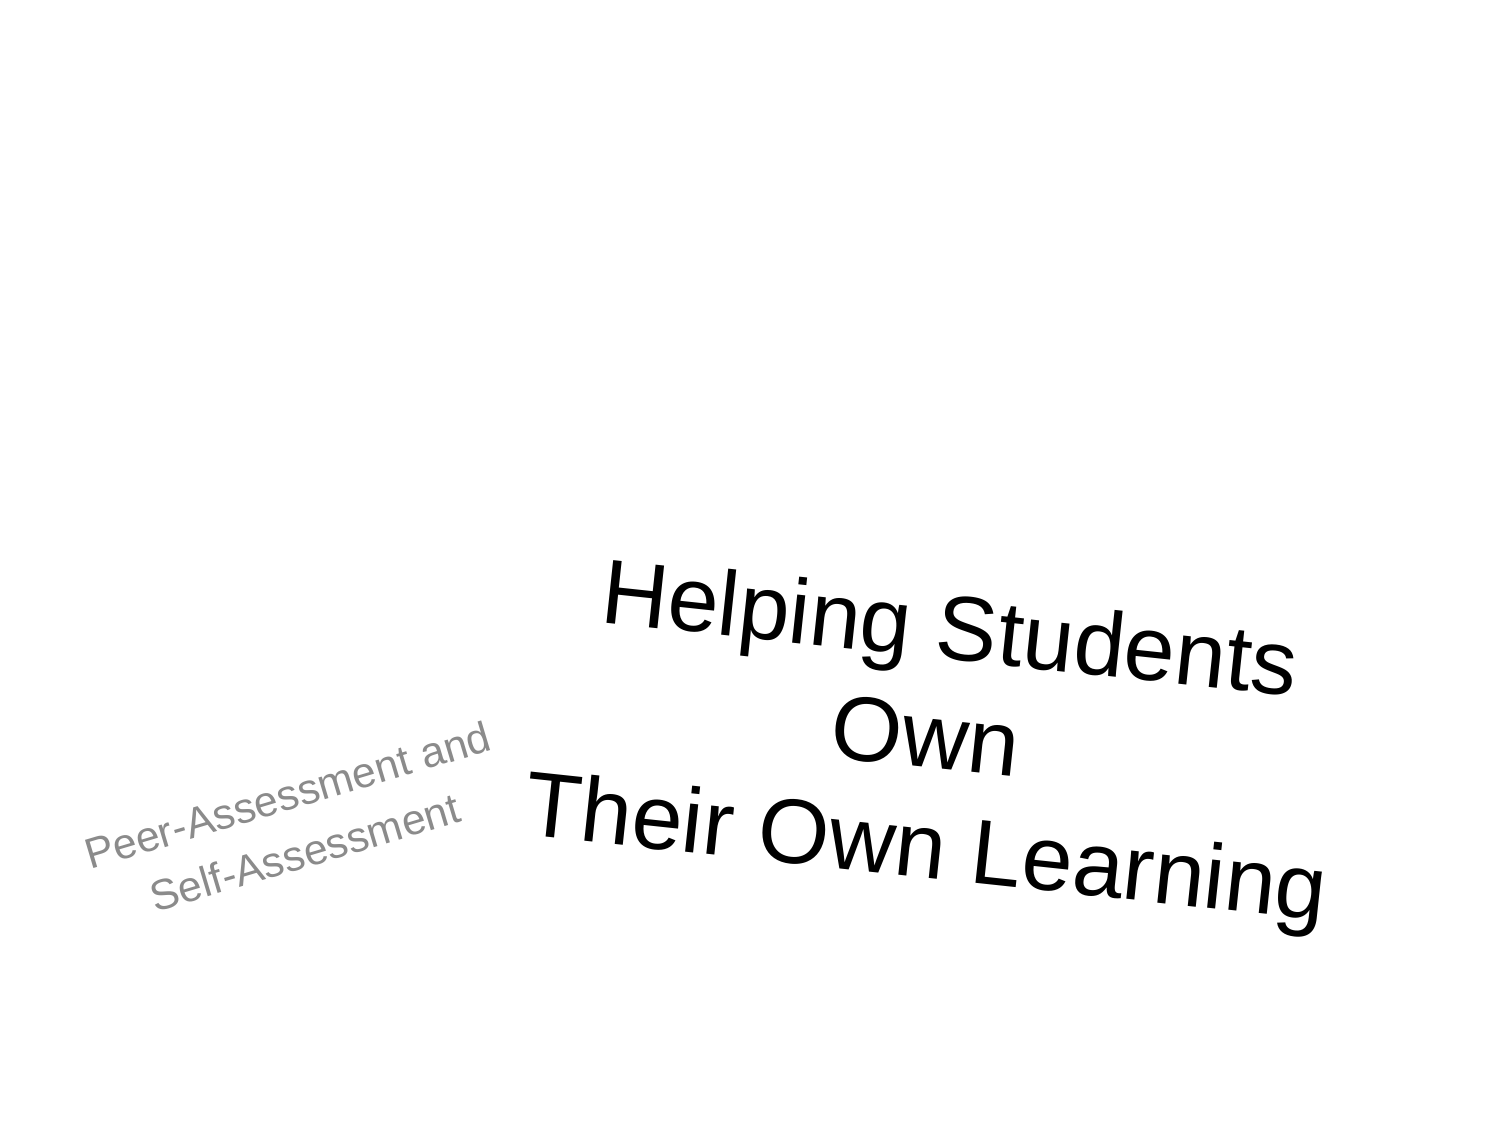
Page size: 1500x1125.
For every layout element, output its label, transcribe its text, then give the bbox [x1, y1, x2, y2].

subtitle Peer-Assessment and Self-Assessment [0, 614, 614, 974]
title Helping Students Own Their Own Learning [487, 474, 1391, 990]
